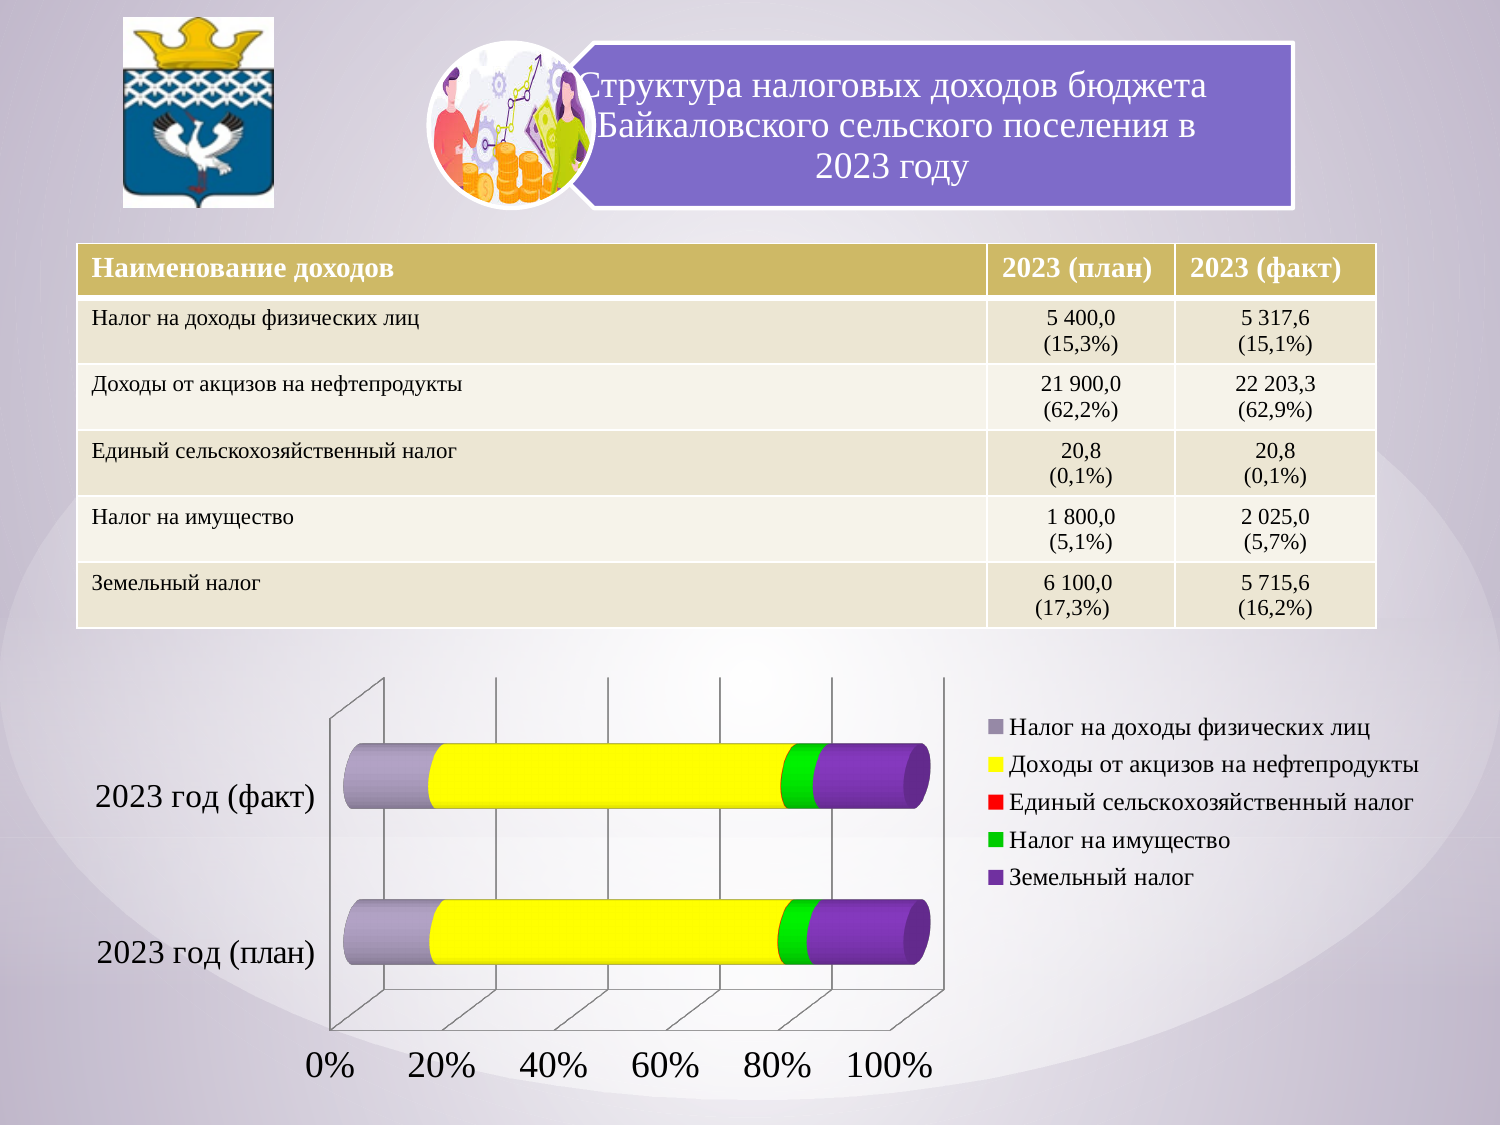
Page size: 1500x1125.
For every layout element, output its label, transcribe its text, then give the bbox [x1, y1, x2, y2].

table_cell Налог на доходы физических лиц [78, 301, 986, 363]
table_header 2023 (план) [988, 244, 1174, 295]
table_cell Налог на имущество [78, 497, 986, 561]
table_cell 1 800,0 (5,1%) [988, 497, 1174, 561]
table_header 2023 (факт) [1176, 244, 1375, 295]
table_cell 22 203,3 (62,9%) [1176, 365, 1375, 429]
table_cell 20,8 (0,1%) [1176, 431, 1375, 495]
table_cell 5 317,6 (15,1%) [1176, 301, 1375, 363]
table_cell 20,8 (0,1%) [988, 431, 1174, 495]
table_cell 6 100,0 (17,3%) [988, 563, 1174, 627]
picture [123, 17, 274, 209]
table_cell 21 900,0 (62,2%) [988, 365, 1174, 429]
table_cell 5 400,0 (15,3%) [988, 301, 1174, 363]
table_cell Доходы от акцизов на нефтепродукты [78, 365, 986, 429]
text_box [282, 42, 1449, 209]
table_cell 2 025,0 (5,7%) [1176, 497, 1375, 561]
table_cell Земельный налог [78, 563, 986, 627]
table_cell 5 715,6 (16,2%) [1176, 563, 1375, 627]
table_header Наименование доходов [78, 244, 986, 295]
table_cell Единый сельскохозяйственный налог [78, 431, 986, 495]
chart [64, 668, 1436, 1095]
